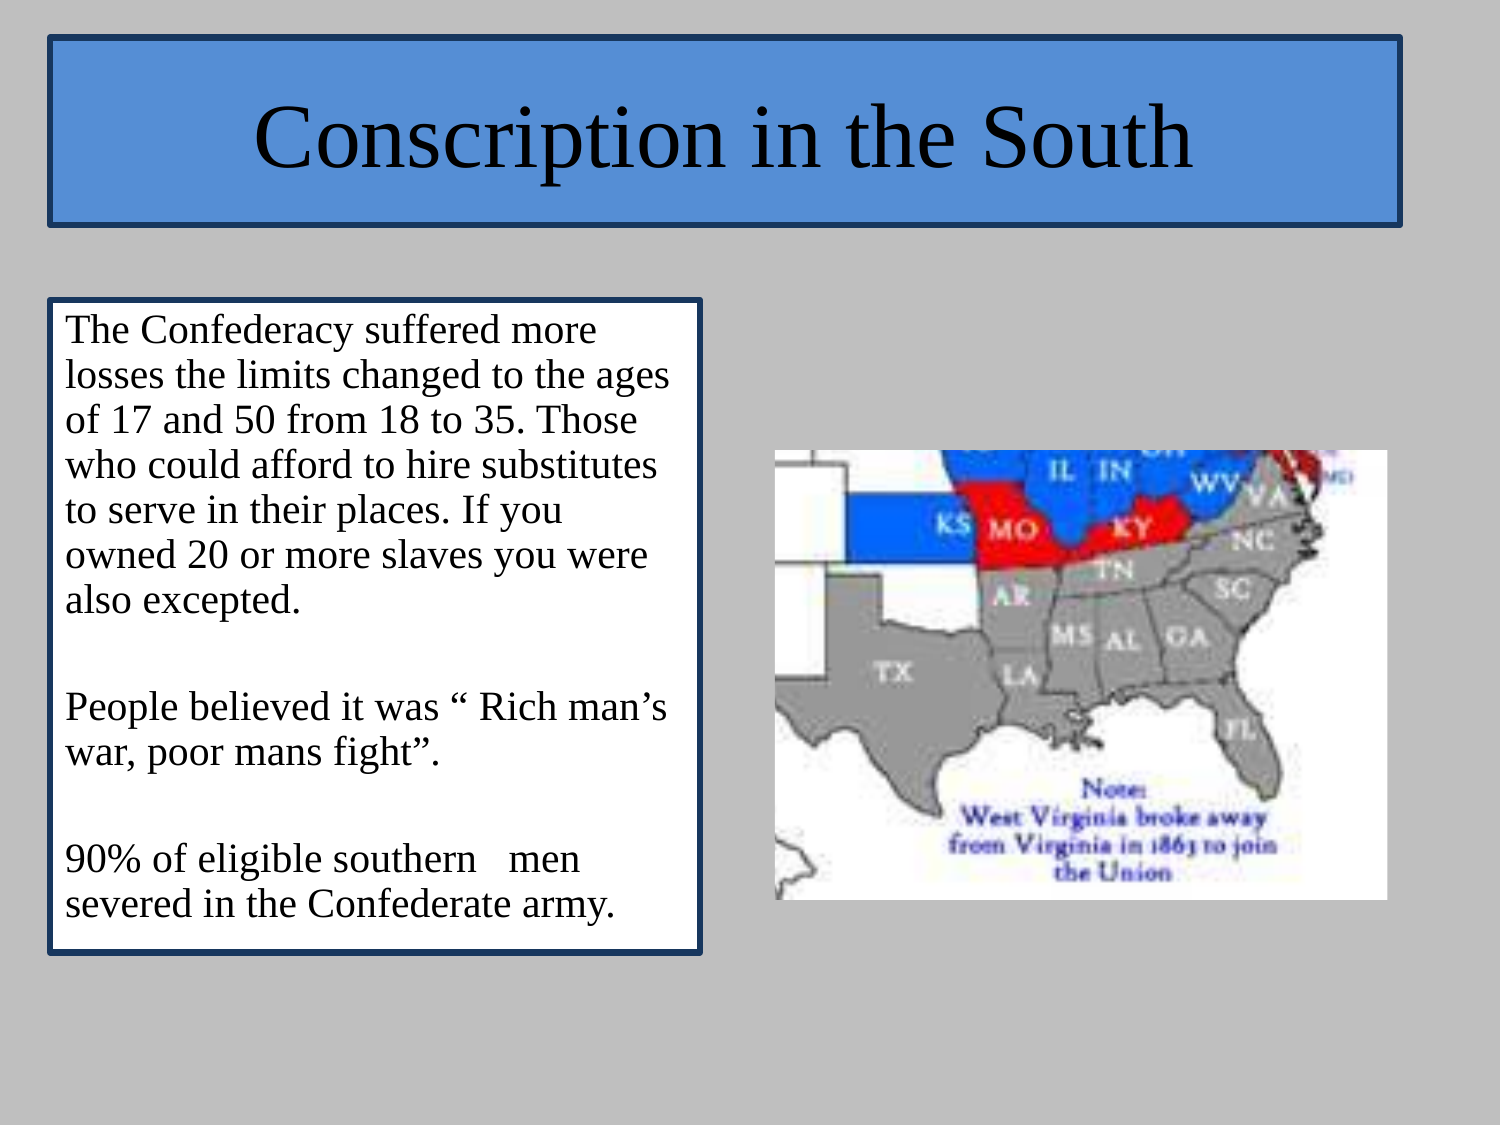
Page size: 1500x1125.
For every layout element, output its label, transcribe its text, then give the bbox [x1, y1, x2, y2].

title Conscription in the South [50, 37, 1400, 225]
list The Confederacy suffered more losses the limits changed to the ages of 17 and 50 from 18 to 35. Those who could afford to hire substitutes to serve in their places. If you owned 20 or more slaves you were also excepted. People believed it was “ Rich man’s war, poor mans fight”. 90% of eligible southern men severed in the Confederate army. [50, 299, 700, 953]
picture [774, 449, 1388, 901]
